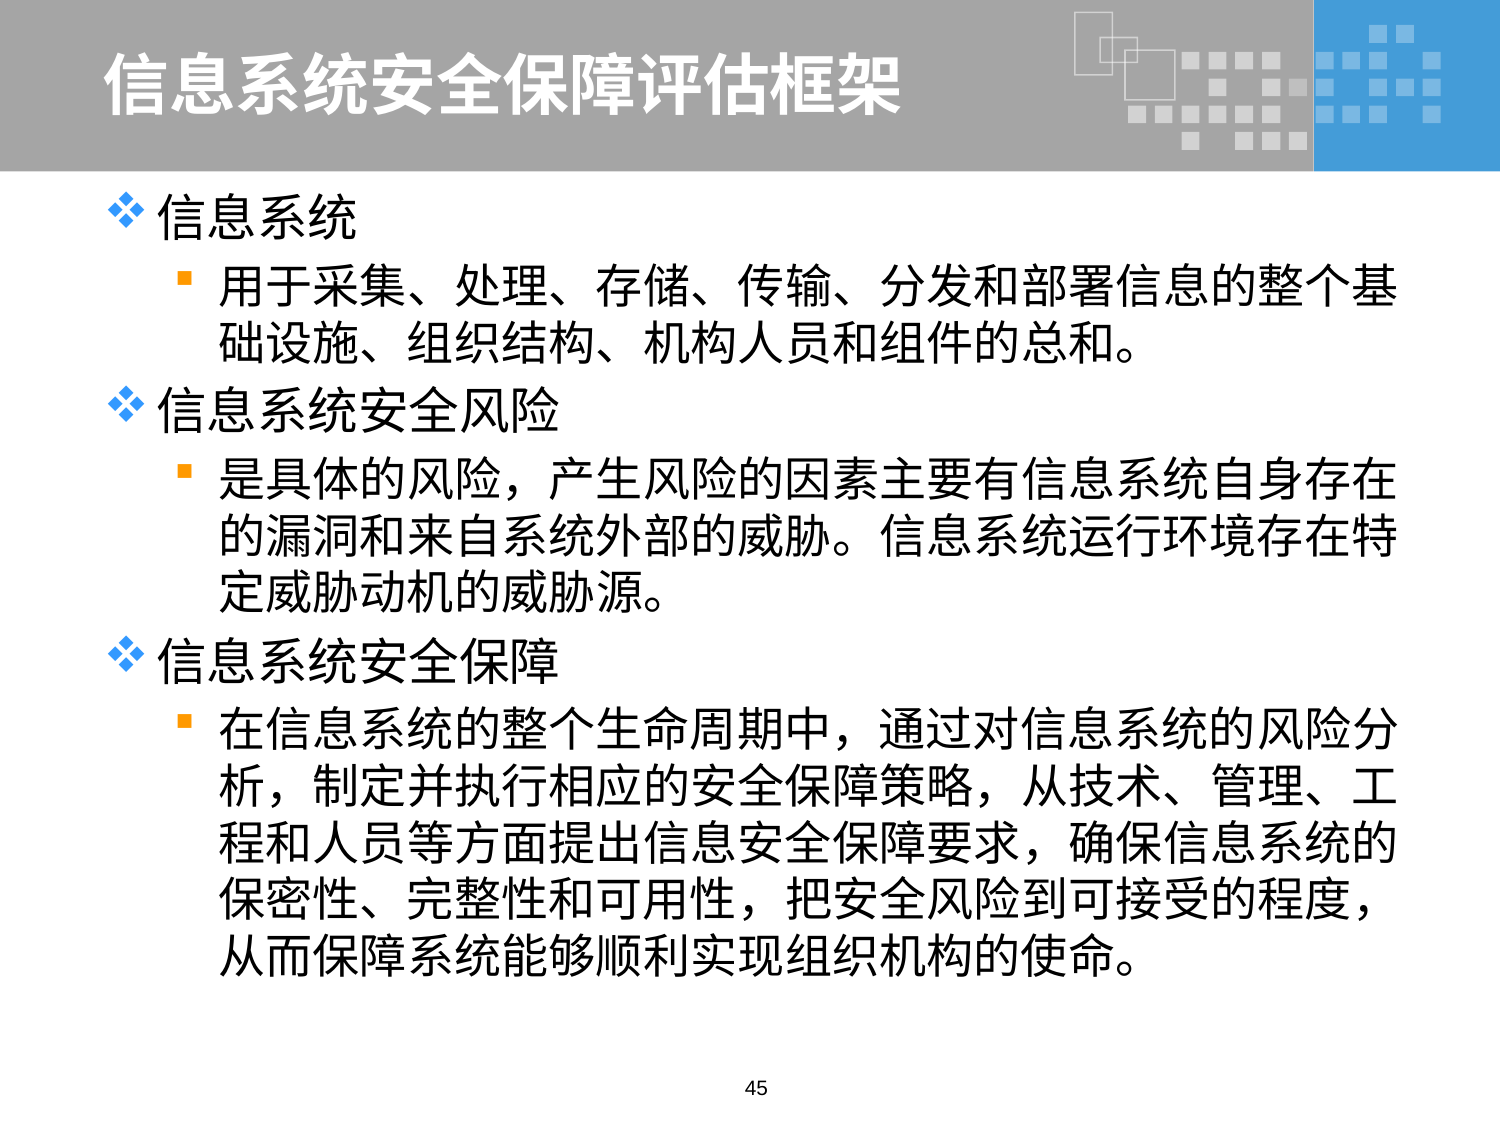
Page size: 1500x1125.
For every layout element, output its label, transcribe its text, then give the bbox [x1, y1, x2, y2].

title 信息系统安全保障评估框架 [87, 42, 1252, 123]
list 信息系统 用于采集、处理、存储、传输、分发和部署信息的整个基础设施、组织结构、机构人员和组件的总和。 信息系统安全风险 是具体的风险，产生风险的因素主要有信息系统自身存在的漏洞和来自系统外部的威胁。信息系统运行环境存在特定威胁动机的威胁源。 信息系统安全保障 在信息系统的整个生命周期中，通过对信息系统的风险分析，制定并执行相应的安全保障策略，从技术、管理、工程和人员等方面提出信息安全保障要求，确保信息系统的保密性、完整性和可用性，把安全风险到可接受的程度，从而保障系统能够顺利实现组织机构的使命。 [88, 178, 1433, 1034]
slide_number 45 [687, 1066, 826, 1111]
